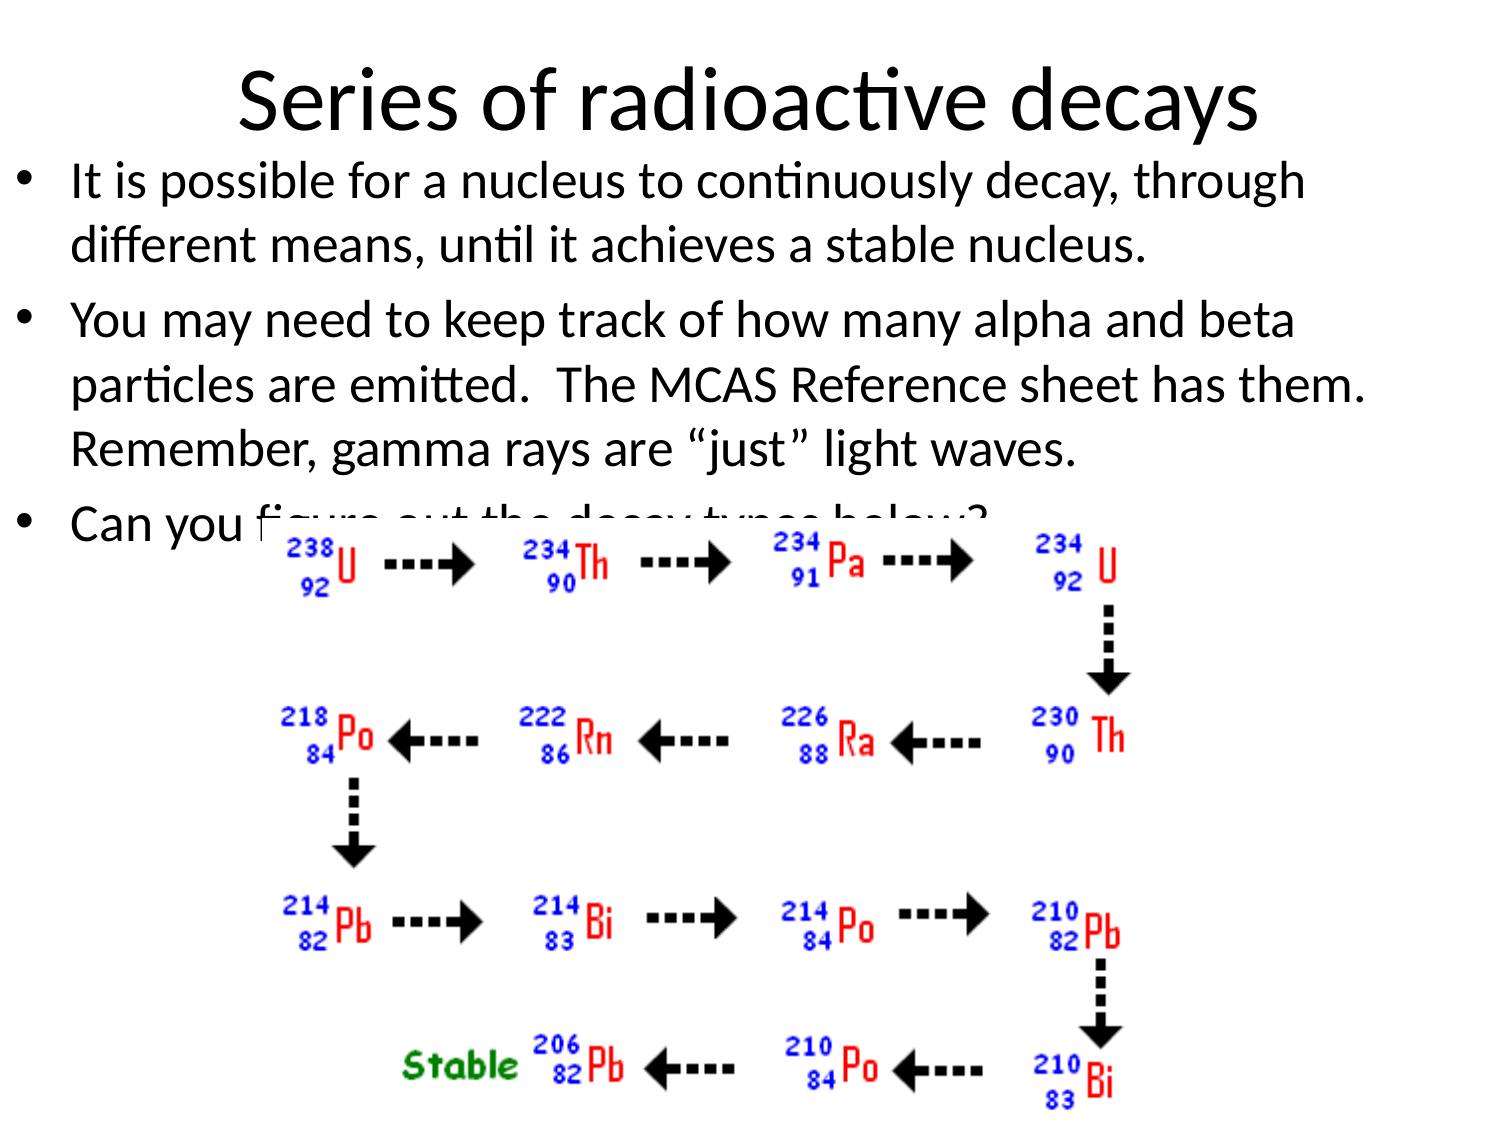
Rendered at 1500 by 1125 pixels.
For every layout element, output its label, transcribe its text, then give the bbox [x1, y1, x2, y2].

title Series of radioactive decays [75, 0, 1425, 137]
list It is possible for a nucleus to continuously decay, through different means, until it achieves a stable nucleus. You may need to keep track of how many alpha and beta particles are emitted. The MCAS Reference sheet has them. Remember, gamma rays are “just” light waves. Can you figure out the decay types below? [0, 137, 1438, 563]
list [262, 518, 1138, 1123]
